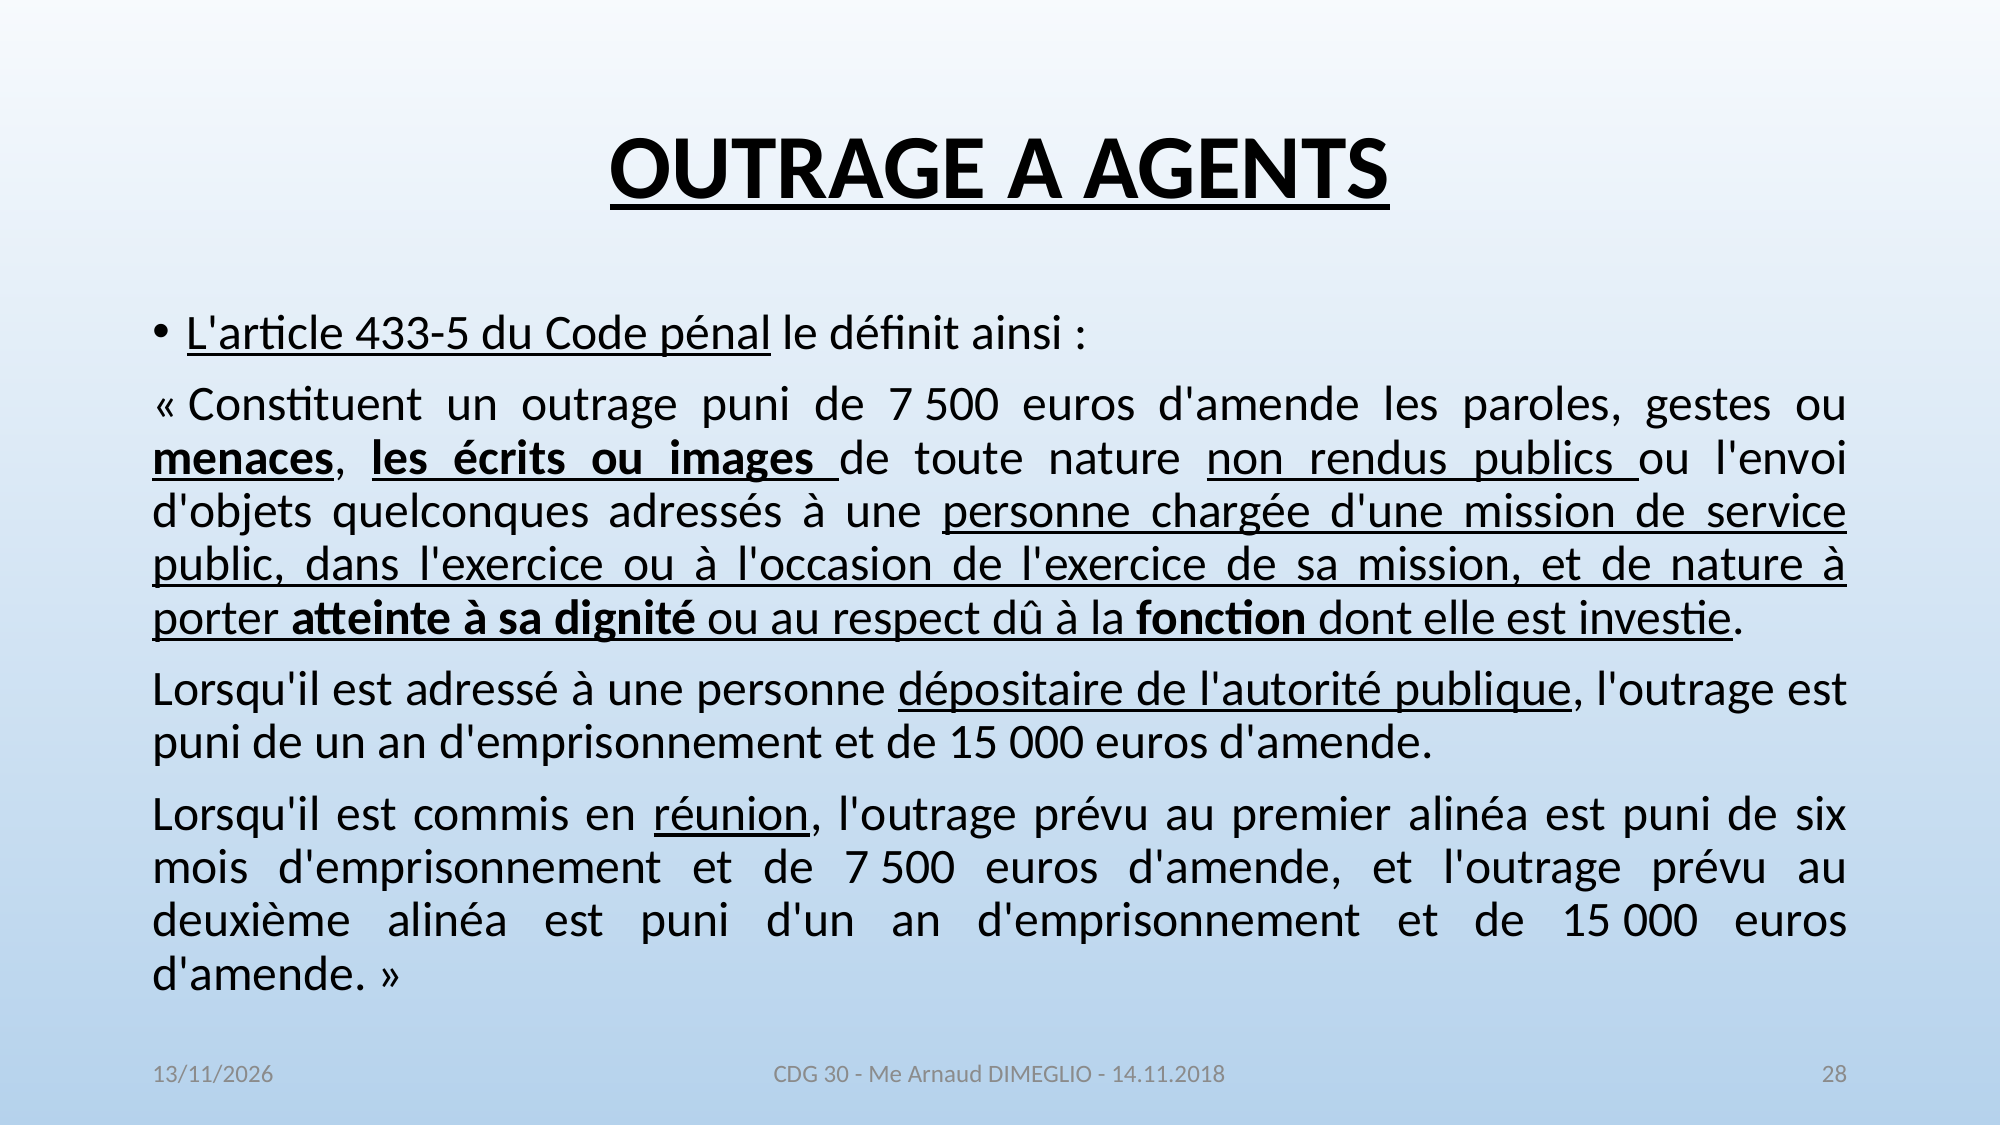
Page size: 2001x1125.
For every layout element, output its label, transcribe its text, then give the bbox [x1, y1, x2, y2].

slide_number 28 [1412, 1042, 1863, 1103]
list L'article 433-5 du Code pénal le définit ainsi : « Constituent un outrage puni de 7 500 euros d'amende les paroles, gestes ou menaces, les écrits ou images de toute nature non rendus publics ou l'envoi d'objets quelconques adressés à une personne chargée d'une mission de service public, dans l'exercice ou à l'occasion de l'exercice de sa mission, et de nature à porter atteinte à sa dignité ou au respect dû à la fonction dont elle est investie. Lorsqu'il est adressé à une personne dépositaire de l'autorité publique, l'outrage est puni de un an d'emprisonnement et de 15 000 euros d'amende. Lorsqu'il est commis en réunion, l'outrage prévu au premier alinéa est puni de six mois d'emprisonnement et de 7 500 euros d'amende, et l'outrage prévu au deuxième alinéa est puni d'un an d'emprisonnement et de 15 000 euros d'amende. » [137, 299, 1863, 1014]
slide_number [137, 1042, 588, 1103]
footer CDG 30 - Me Arnaud DIMEGLIO - 14.11.2018 [662, 1042, 1338, 1103]
title OUTRAGE A AGENTS [137, 59, 1863, 278]
